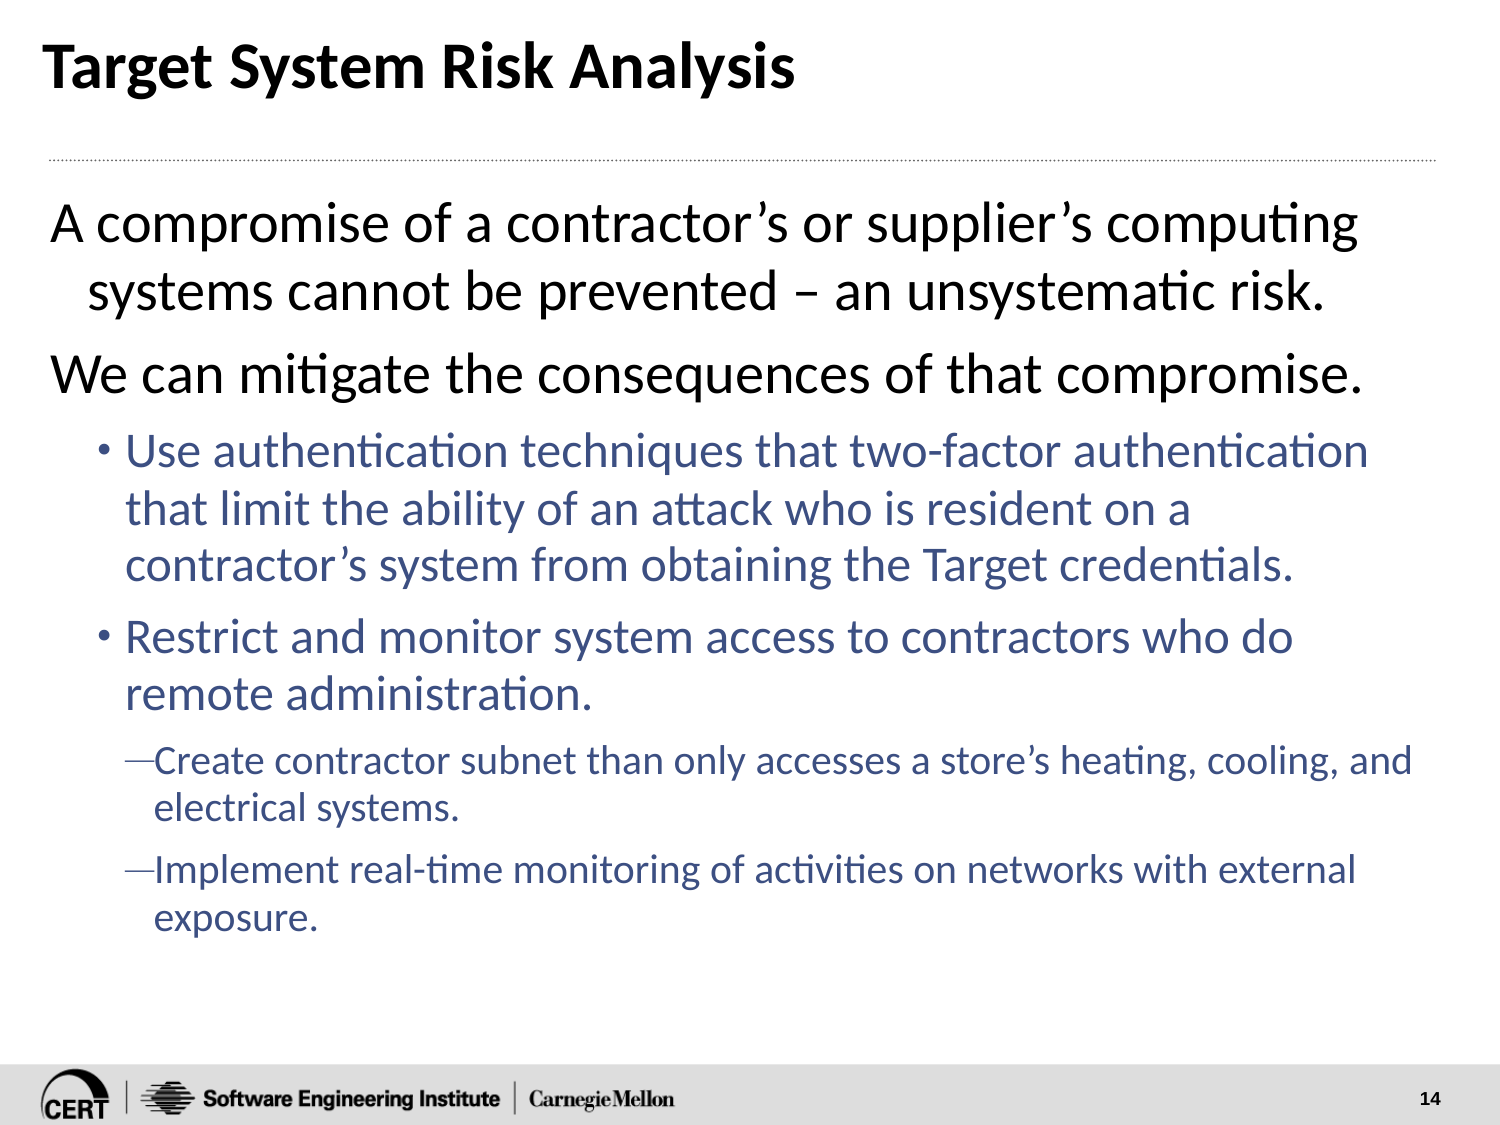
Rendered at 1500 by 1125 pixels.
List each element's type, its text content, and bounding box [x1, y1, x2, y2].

picture [24, 1065, 688, 1125]
title Target System Risk Analysis [42, 37, 1434, 155]
list A compromise of a contractor’s or supplier’s computing systems cannot be prevented – an unsystematic risk. We can mitigate the consequences of that compromise. Use authentication techniques that two-factor authentication that limit the ability of an attack who is resident on a contractor’s system from obtaining the Target credentials. Restrict and monitor system access to contractors who do remote administration. Create contractor subnet than only accesses a store’s heating, cooling, and electrical systems. Implement real-time monitoring of activities on networks with external exposure. [49, 187, 1438, 1001]
